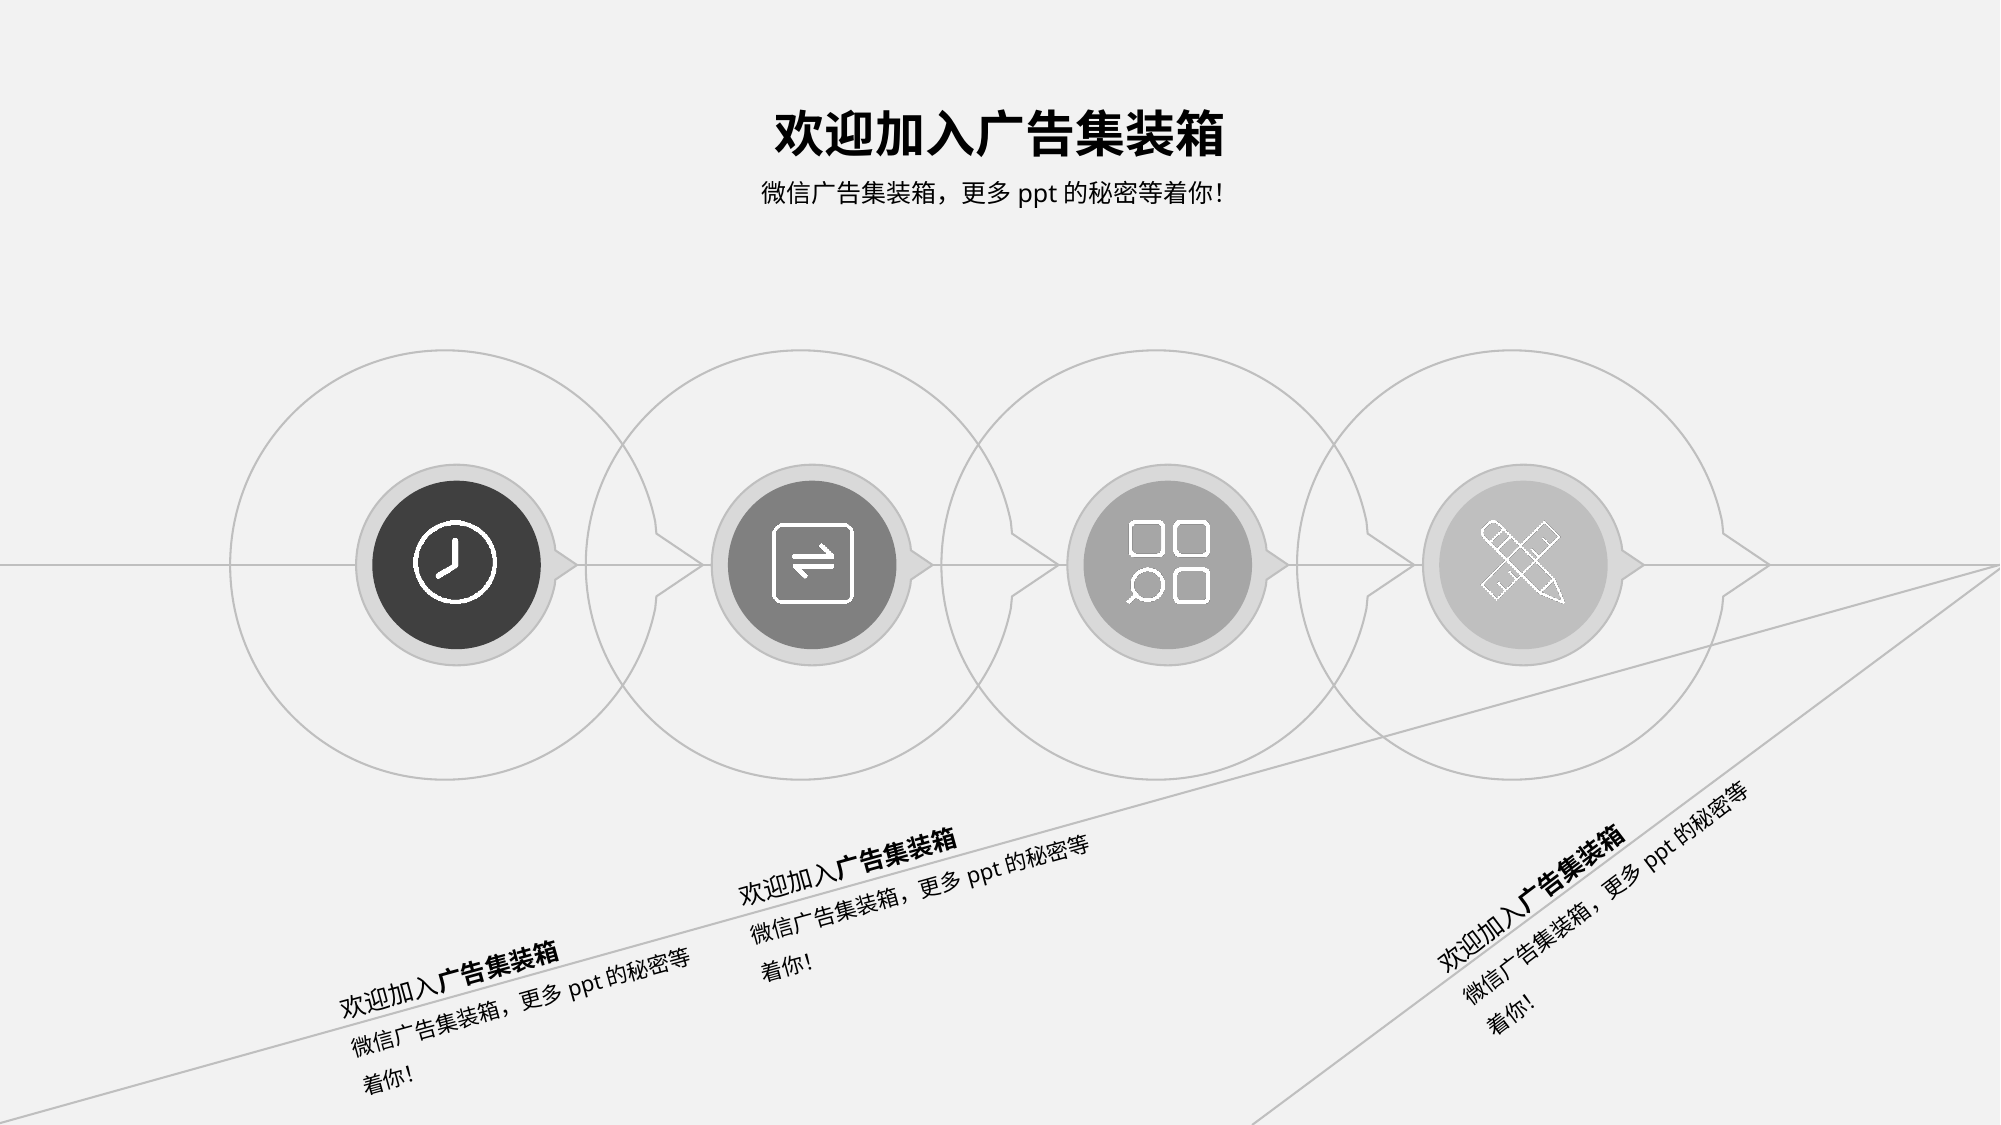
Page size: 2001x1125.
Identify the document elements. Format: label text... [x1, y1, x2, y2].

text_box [0, 562, 1252, 1125]
text_box 欢迎加入广告集装箱 微信广告集装箱，更多ppt的秘密等着你！ [497, 65, 1503, 215]
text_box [372, 480, 541, 650]
text_box [1296, 349, 1768, 562]
text_box [940, 349, 1334, 562]
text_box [1083, 480, 1253, 650]
text_box [584, 349, 978, 562]
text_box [1252, 562, 2000, 1125]
text_box [229, 349, 623, 562]
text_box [1439, 480, 1608, 650]
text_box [727, 480, 897, 650]
